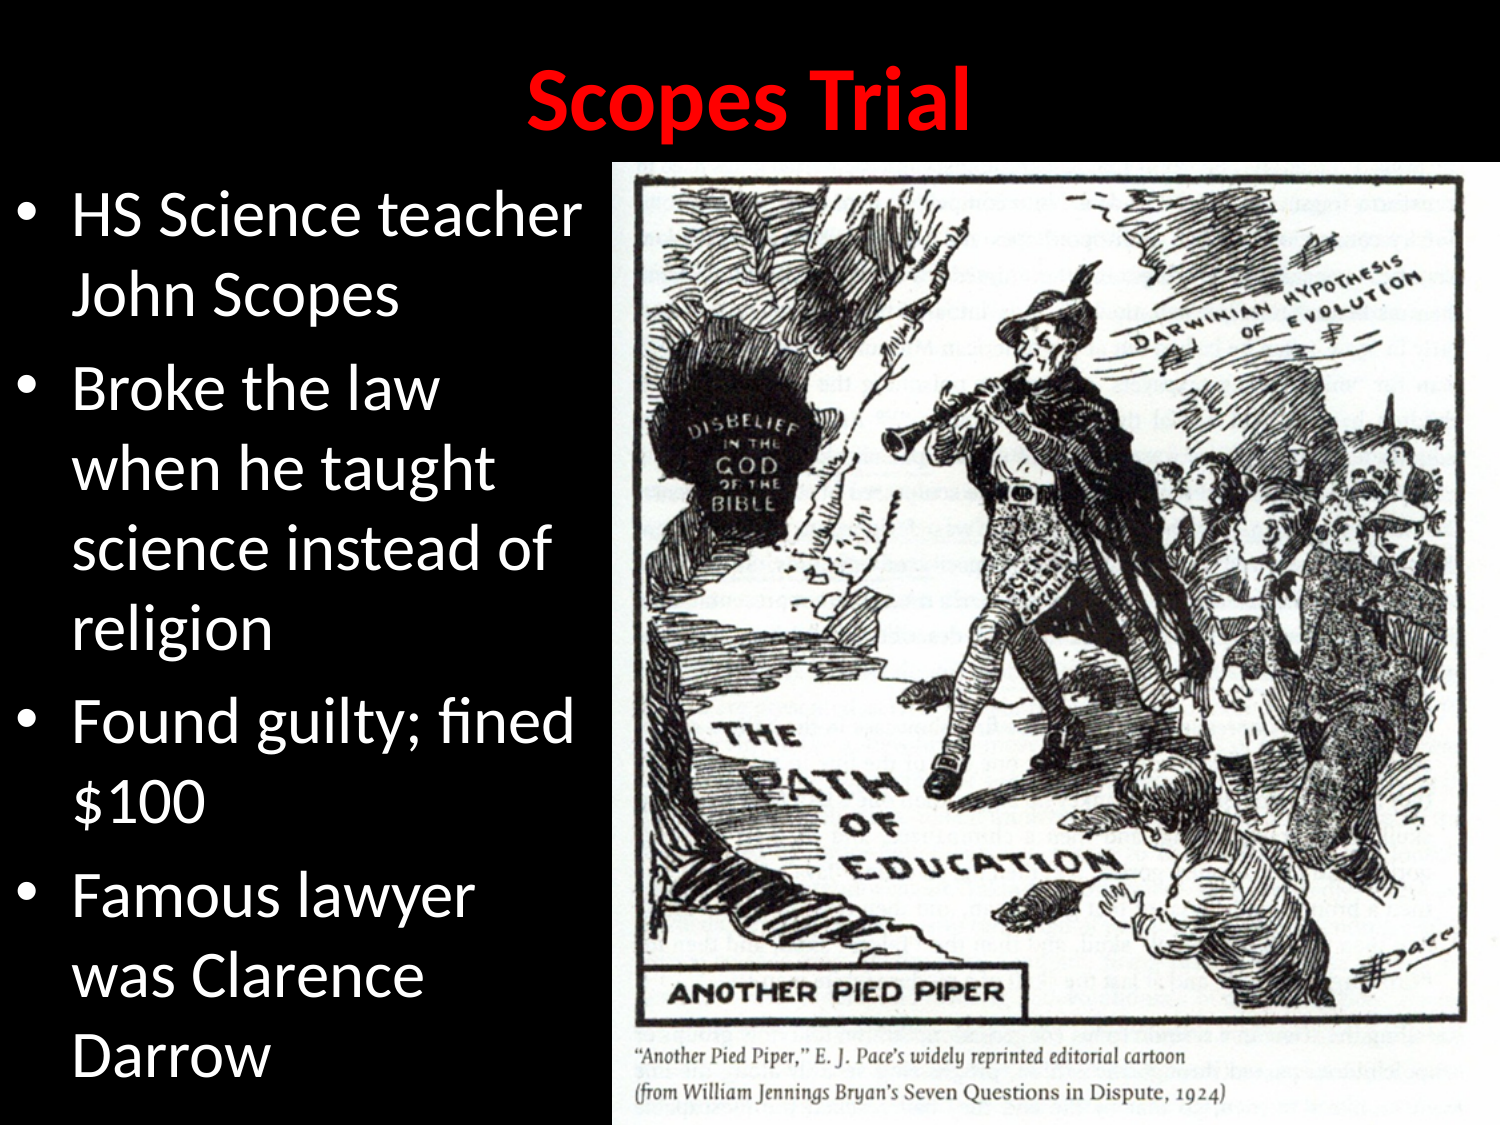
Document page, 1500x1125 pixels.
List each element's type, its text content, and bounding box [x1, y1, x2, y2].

title Scopes Trial [75, 0, 1425, 162]
list HS Science teacher John Scopes Broke the law when he taught science instead of religion Found guilty; fined $100 Famous lawyer was Clarence Darrow [0, 162, 610, 1125]
picture [612, 162, 1500, 1125]
